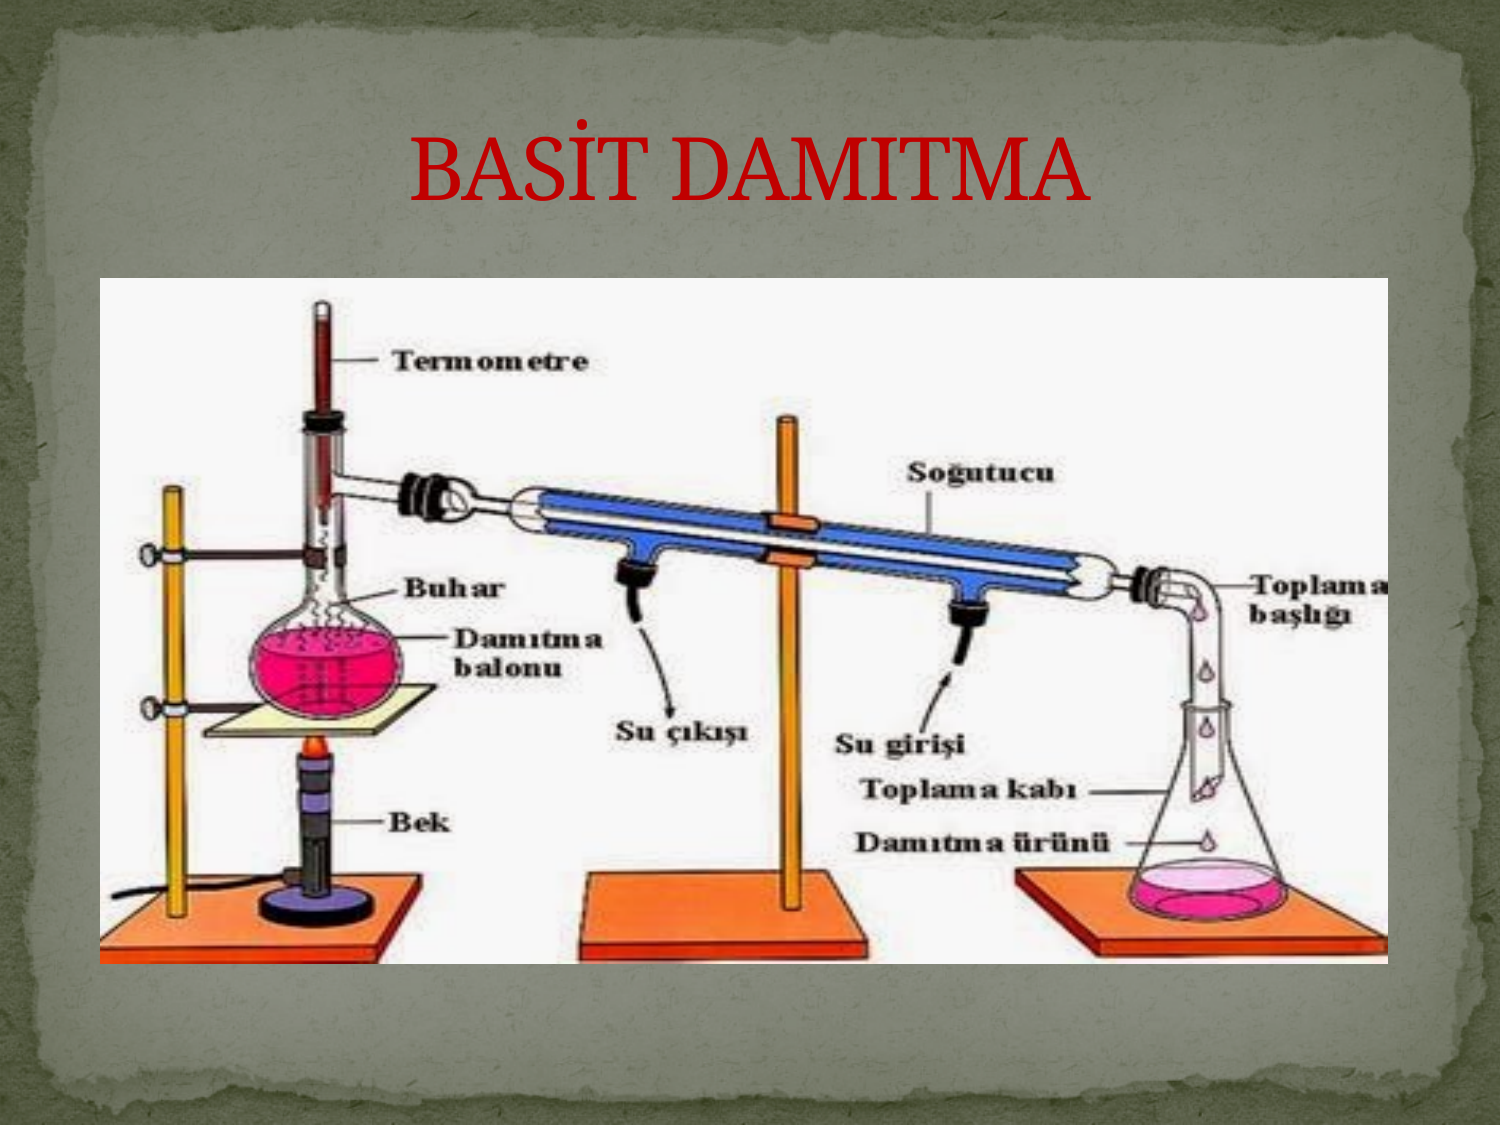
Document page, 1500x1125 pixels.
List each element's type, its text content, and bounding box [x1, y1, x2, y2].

title BASİT DAMITMA [74, 24, 1425, 225]
picture [100, 278, 1388, 964]
